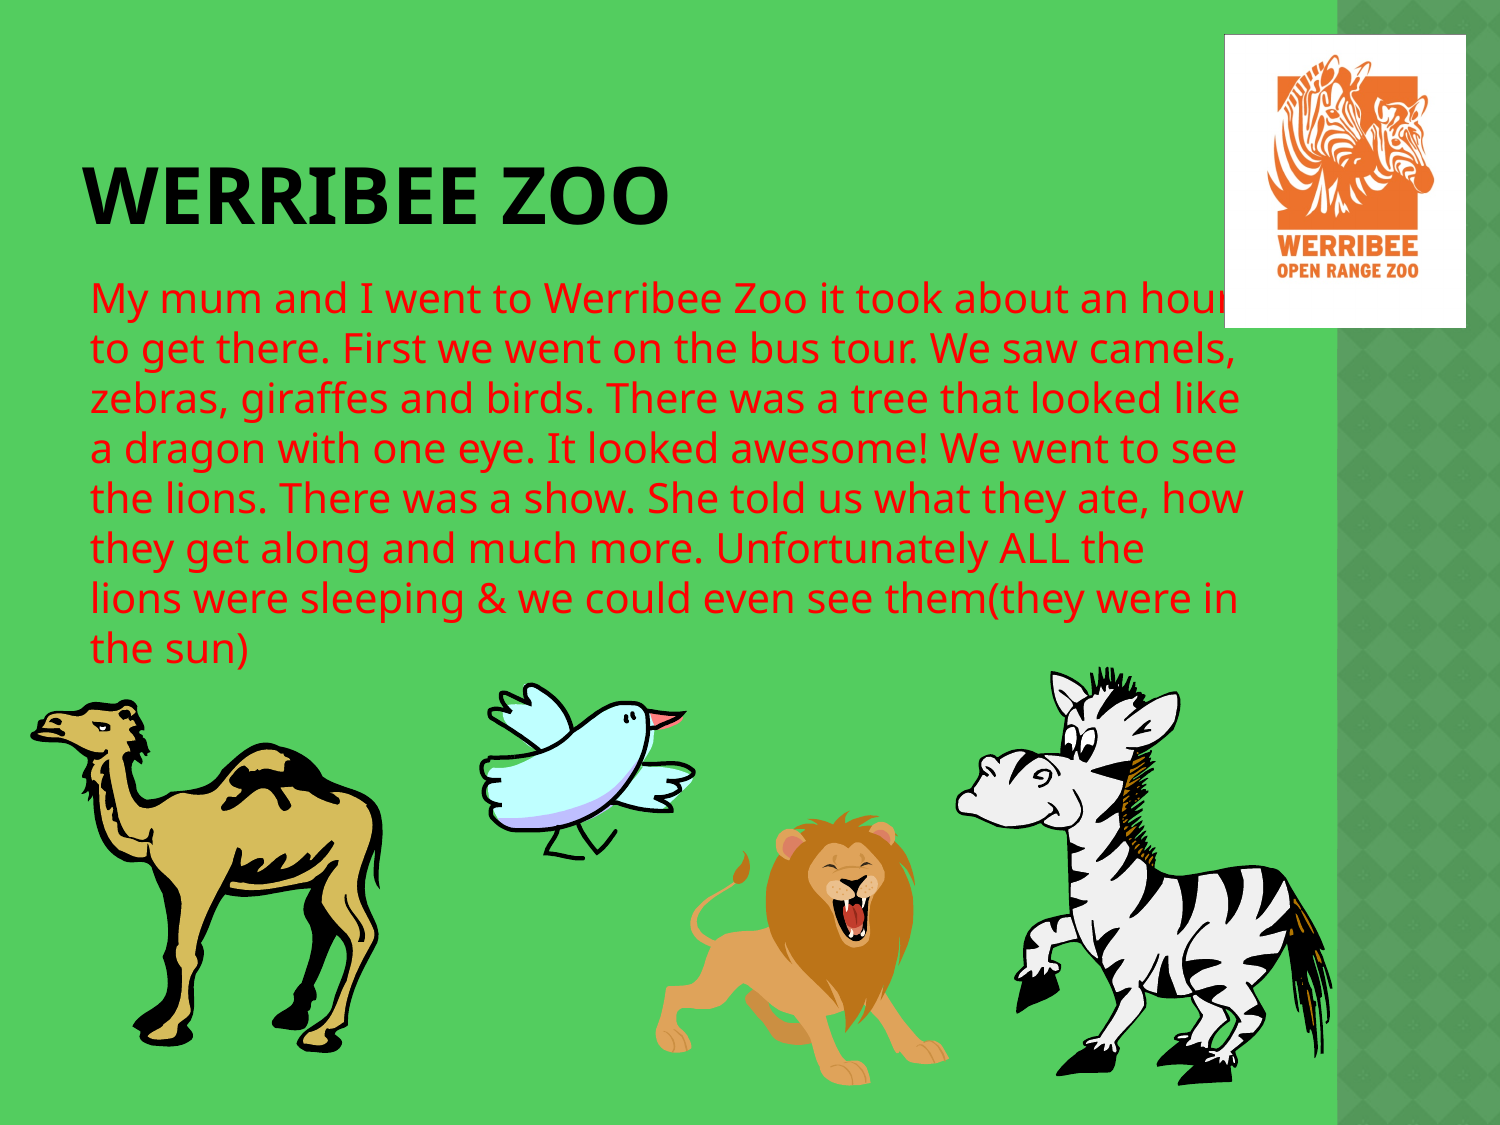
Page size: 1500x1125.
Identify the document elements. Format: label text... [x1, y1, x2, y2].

list My mum and I went to Werribee Zoo it took about an hour to get there. First we went on the bus tour. We saw camels, zebras, giraffes and birds. There was a tree that looked like a dragon with one eye. It looked awesome! We went to see the lions. There was a show. She told us what they ate, how they get along and much more. Unfortunately ALL the lions were sleeping & we could even see them(they were in the sun) [75, 264, 1263, 1059]
picture [954, 663, 1339, 1086]
title Werribee zoo [75, 52, 1218, 240]
picture [1224, 34, 1466, 329]
picture [477, 680, 950, 1086]
picture [29, 696, 388, 1058]
